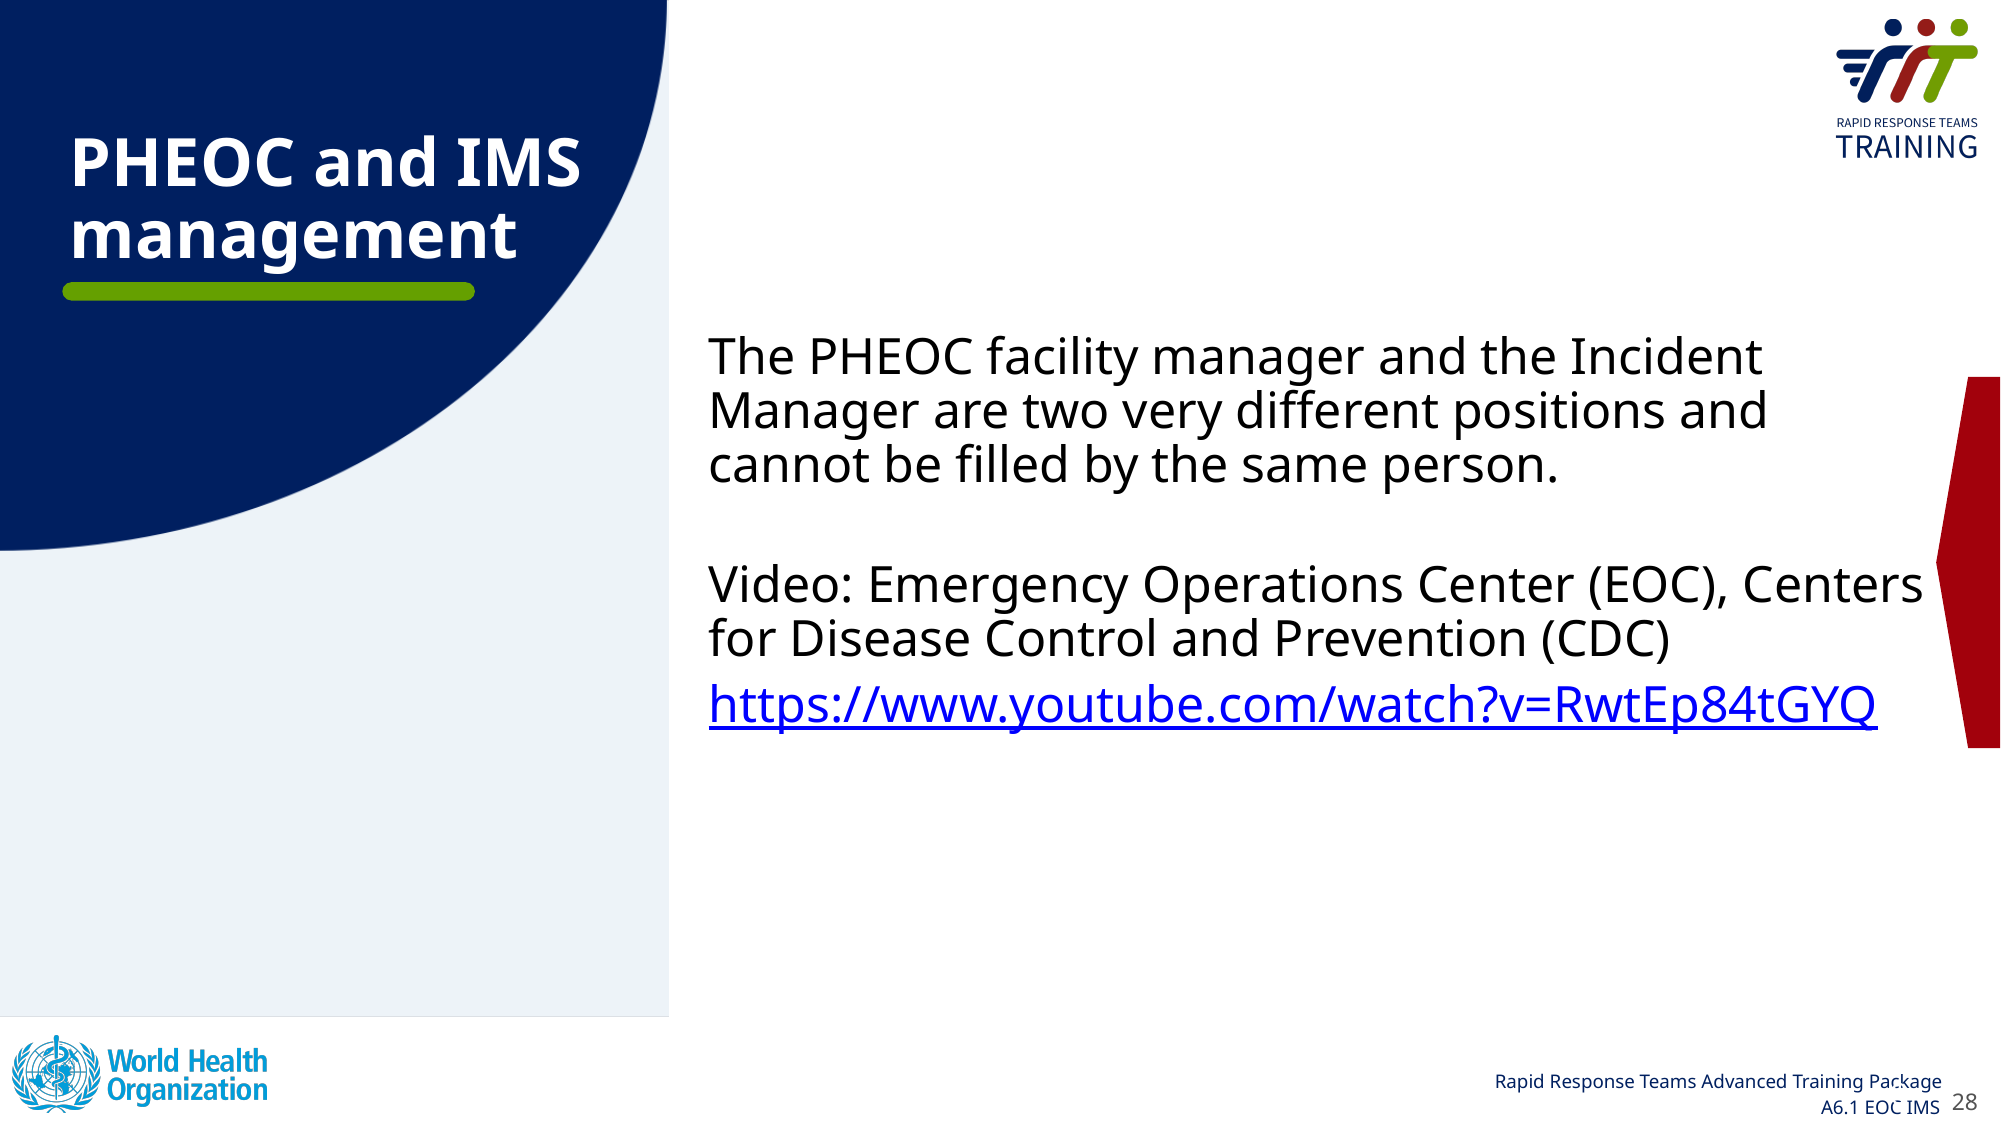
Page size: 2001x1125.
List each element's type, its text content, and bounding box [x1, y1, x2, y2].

title PHEOC and IMS management [61, 42, 599, 361]
text_box [62, 282, 475, 301]
picture [12, 1035, 267, 1113]
picture [58, 1050, 64, 1058]
list The PHEOC facility manager and the Incident Manager are two very different positions and cannot be filled by the same person. Video: Emergency Operations Center (EOC), Centers for Disease Control and Prevention (CDC) https://www.youtube.com/watch?v=RwtEp84tGYQ [700, 137, 1937, 1049]
picture [12, 1083, 48, 1113]
picture [1835, 19, 1978, 167]
slide_number 28 [1882, 1049, 1930, 1092]
picture [0, 0, 669, 1018]
